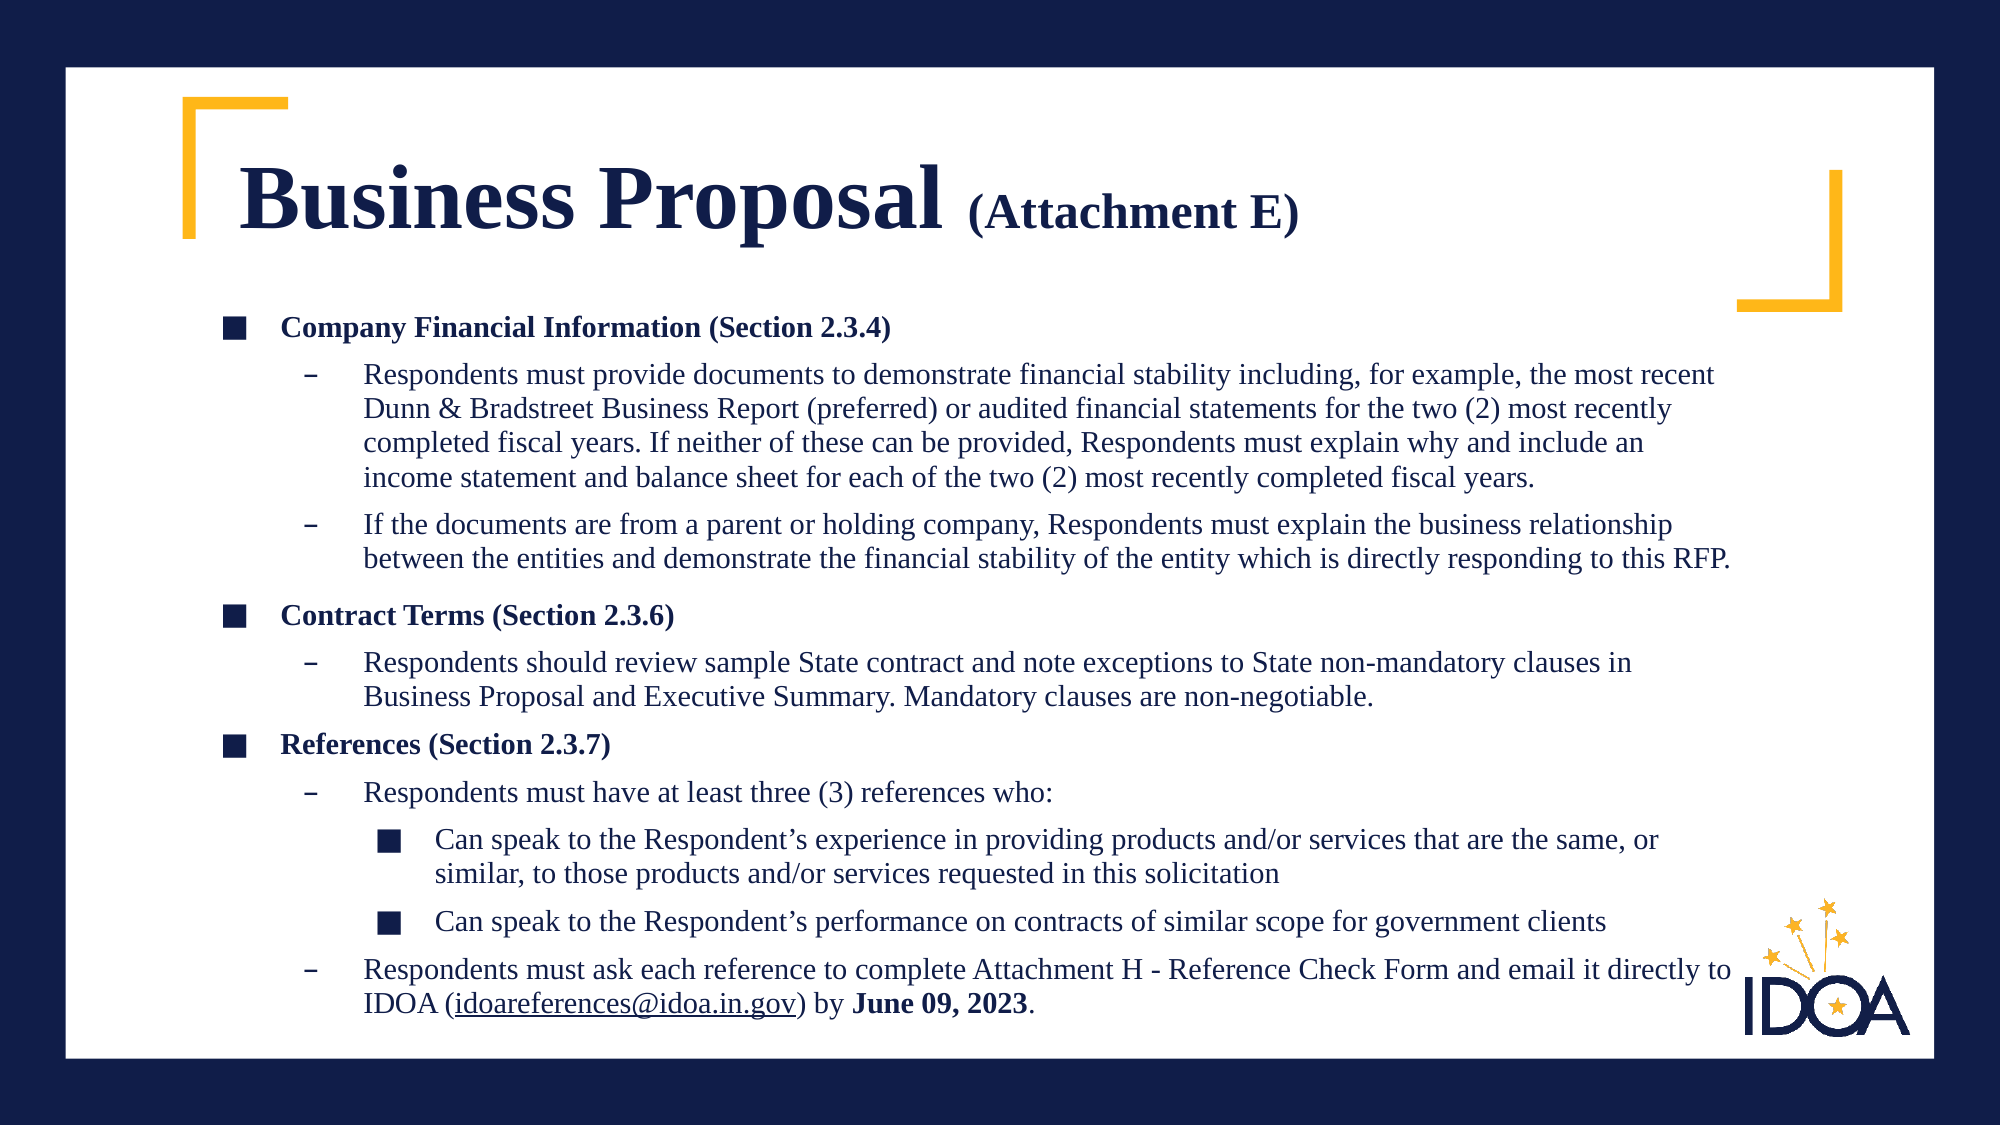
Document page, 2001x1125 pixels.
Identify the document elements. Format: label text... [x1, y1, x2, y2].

list Company Financial Information (Section 2.3.4) Respondents must provide documents to demonstrate financial stability including, for example, the most recent Dunn & Bradstreet Business Report (preferred) or audited financial statements for the two (2) most recently completed fiscal years. If neither of these can be provided, Respondents must explain why and include an income statement and balance sheet for each of the two (2) most recently completed fiscal years. If the documents are from a parent or holding company, Respondents must explain the business relationship between the entities and demonstrate the financial stability of the entity which is directly responding to this RFP. Contract Terms (Section 2.3.6) Respondents should review sample State contract and note exceptions to State non-mandatory clauses in Business Proposal and Executive Summary. Mandatory clauses are non-negotiable. References (Section 2.3.7) Respondents must have at least three (3) references who: Can speak to the Respondent’s experience in providing products and/or services that are the same, or similar, to those products and/or services requested in this solicitation Can speak to the Respondent’s performance on contracts of similar scope for government clients Respondents must ask each reference to complete Attachment H - Reference Check Form and email it directly to IDOA (idoareferences@idoa.in.gov) by June 09, 2023. [205, 307, 1753, 1061]
title Business Proposal (Attachment E) [225, 142, 1800, 279]
picture [1702, 857, 1959, 1114]
